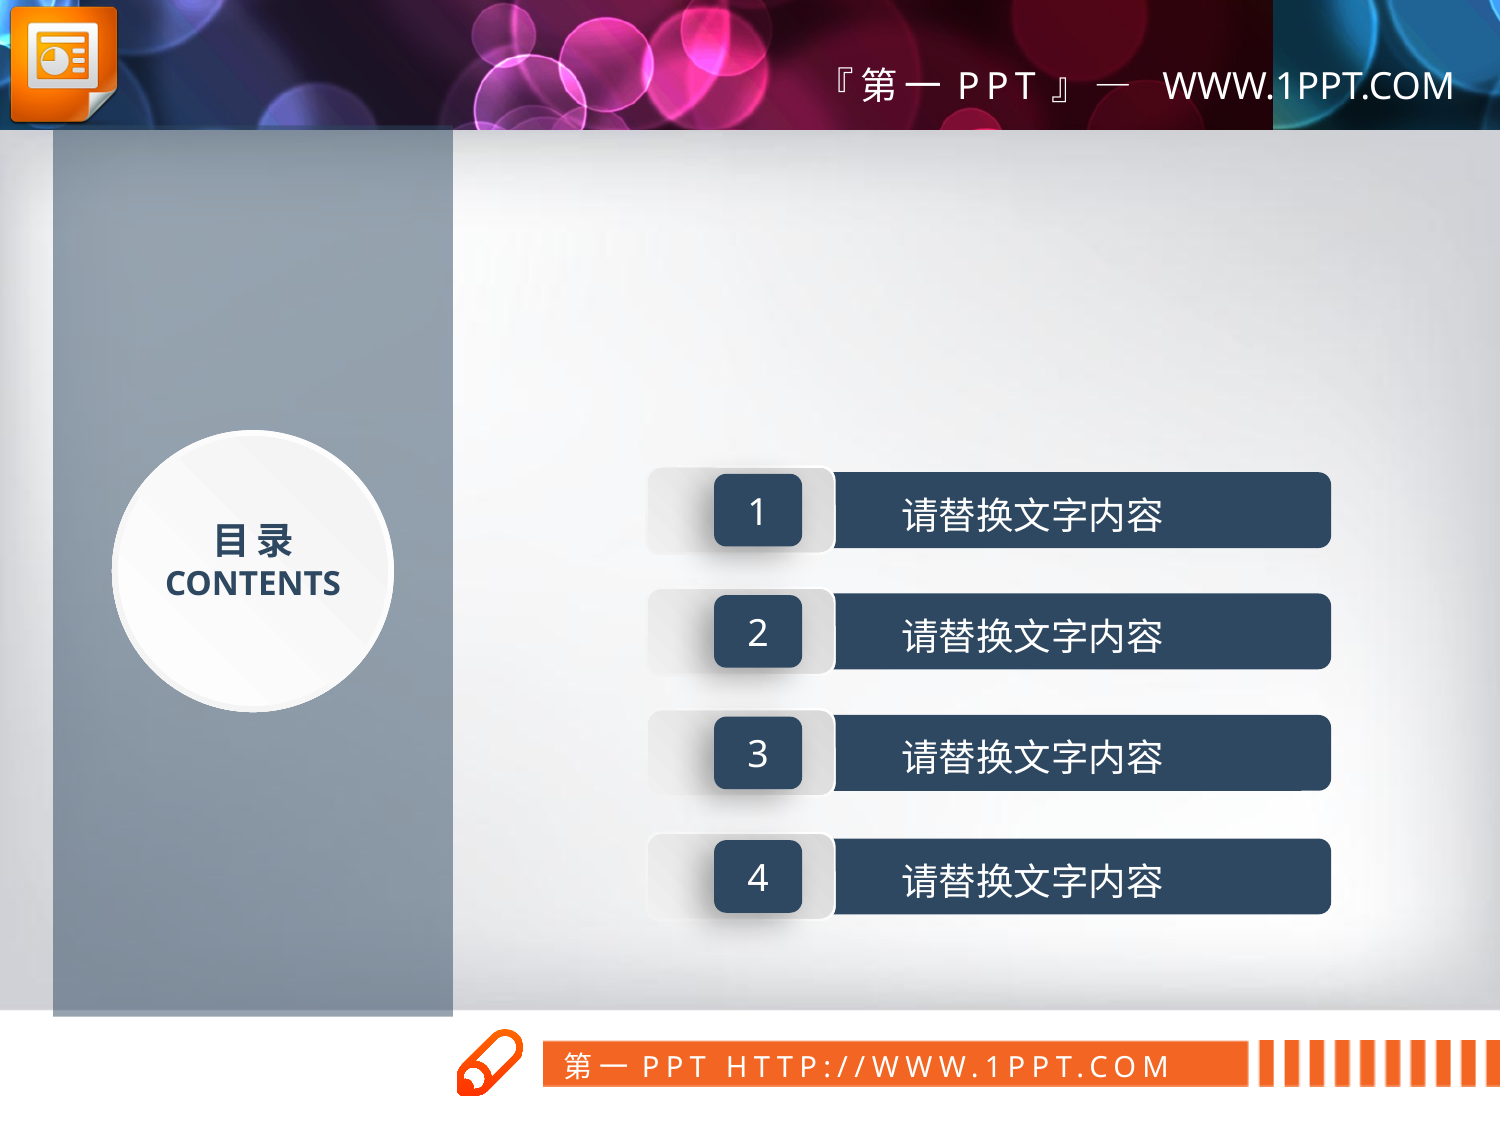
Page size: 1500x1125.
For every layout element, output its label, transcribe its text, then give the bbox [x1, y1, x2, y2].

text_box [842, 593, 1332, 670]
text_box 请替换文字内容 [886, 596, 1179, 666]
text_box [842, 472, 1332, 549]
picture [543, 1040, 1500, 1087]
text_box [842, 838, 1332, 915]
text_box [53, 125, 453, 1017]
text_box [645, 831, 836, 922]
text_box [645, 707, 836, 798]
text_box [645, 465, 836, 556]
text_box 请替换文字内容 [886, 475, 1179, 544]
picture [0, 0, 1500, 1012]
text_box 请替换文字内容 [886, 841, 1179, 911]
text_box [645, 586, 836, 677]
text_box [842, 714, 1332, 791]
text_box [111, 429, 395, 713]
text_box 请替换文字内容 [886, 717, 1179, 787]
